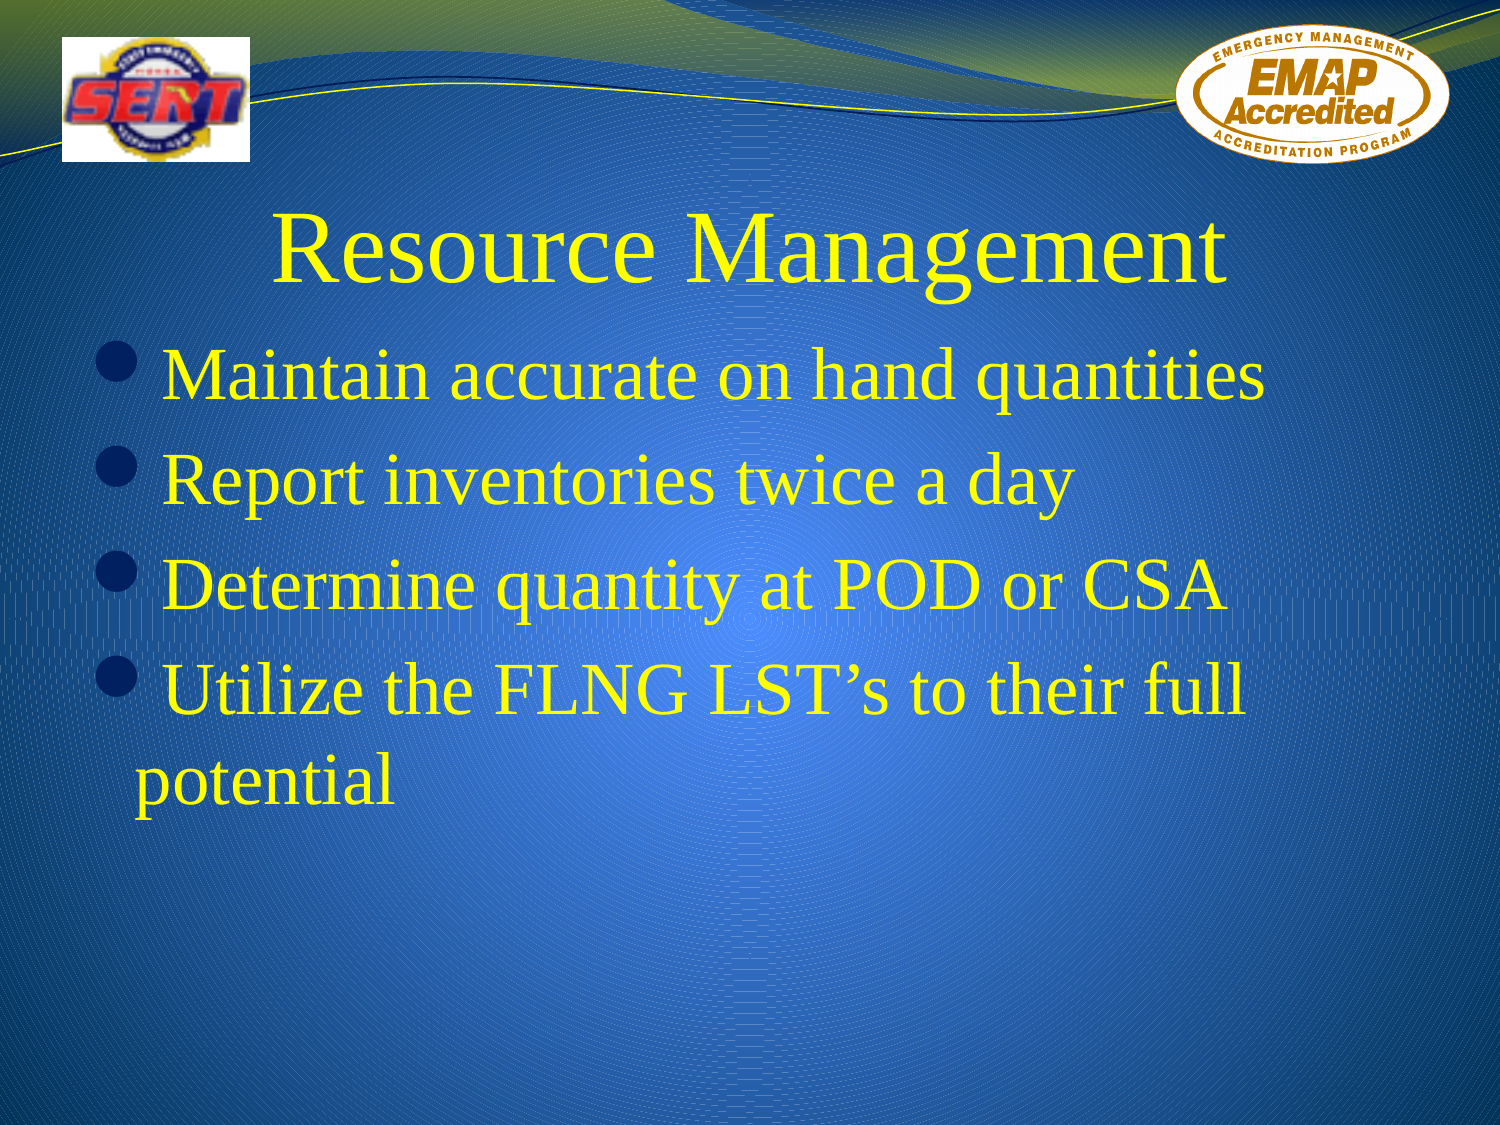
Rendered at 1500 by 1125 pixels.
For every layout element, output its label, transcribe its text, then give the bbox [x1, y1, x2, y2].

list Maintain accurate on hand quantities Report inventories twice a day Determine quantity at POD or CSA Utilize the FLNG LST’s to their full potential [75, 317, 1425, 1038]
title Resource Management [75, 115, 1425, 303]
picture [1175, 24, 1450, 164]
picture [62, 37, 250, 162]
